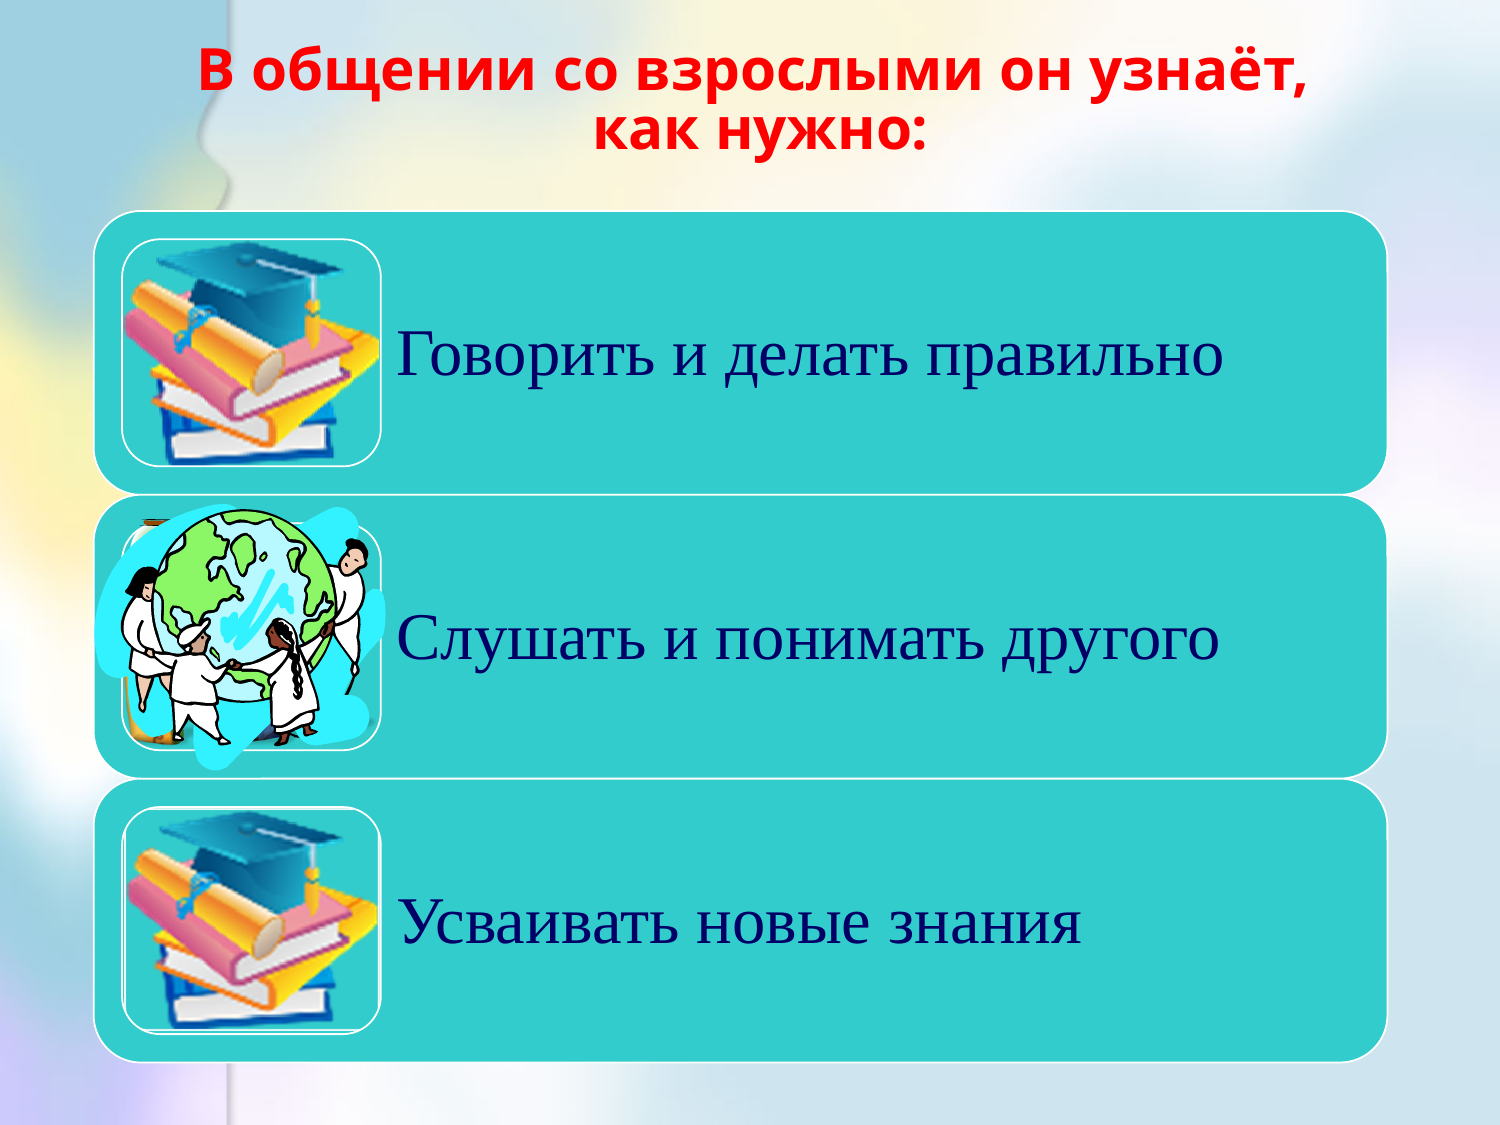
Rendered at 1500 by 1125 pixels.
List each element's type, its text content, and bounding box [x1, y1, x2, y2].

title В общении со взрослыми он узнаёт, как нужно: [105, 34, 1416, 171]
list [93, 210, 1388, 1063]
picture [0, 0, 1500, 1125]
